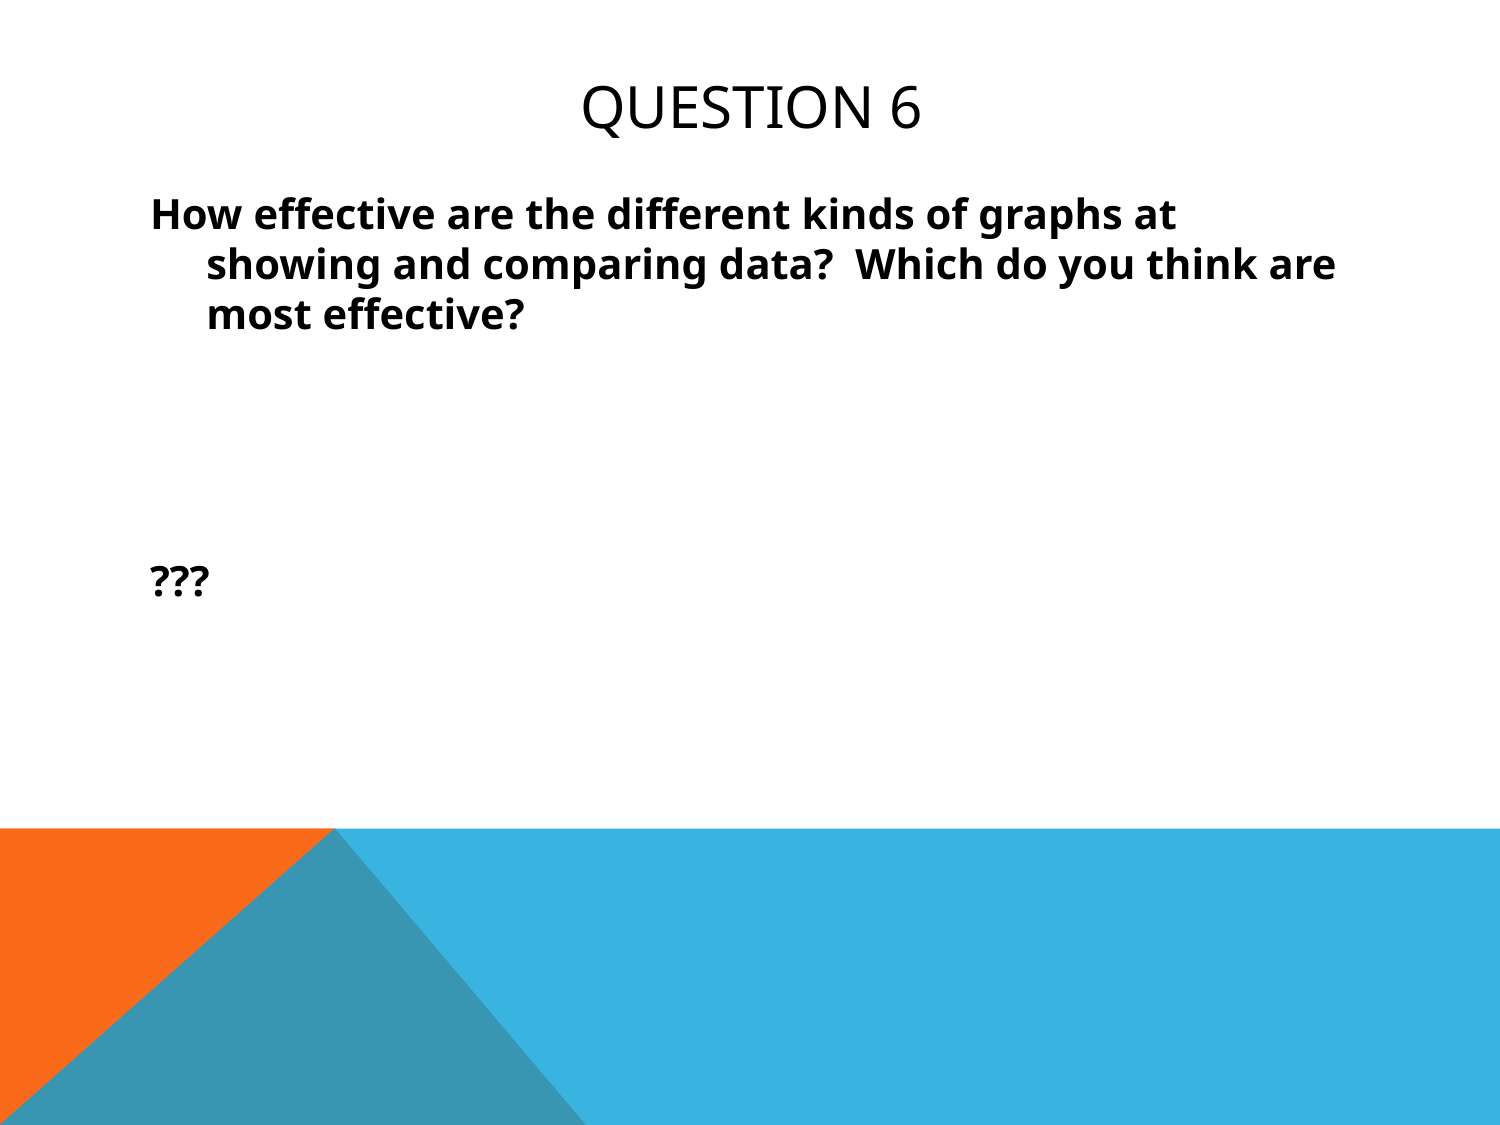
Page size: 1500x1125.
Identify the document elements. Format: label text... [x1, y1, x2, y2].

list How effective are the different kinds of graphs at showing and comparing data? Which do you think are most effective? ??? [135, 180, 1369, 768]
title Question 6 [135, 60, 1369, 150]
